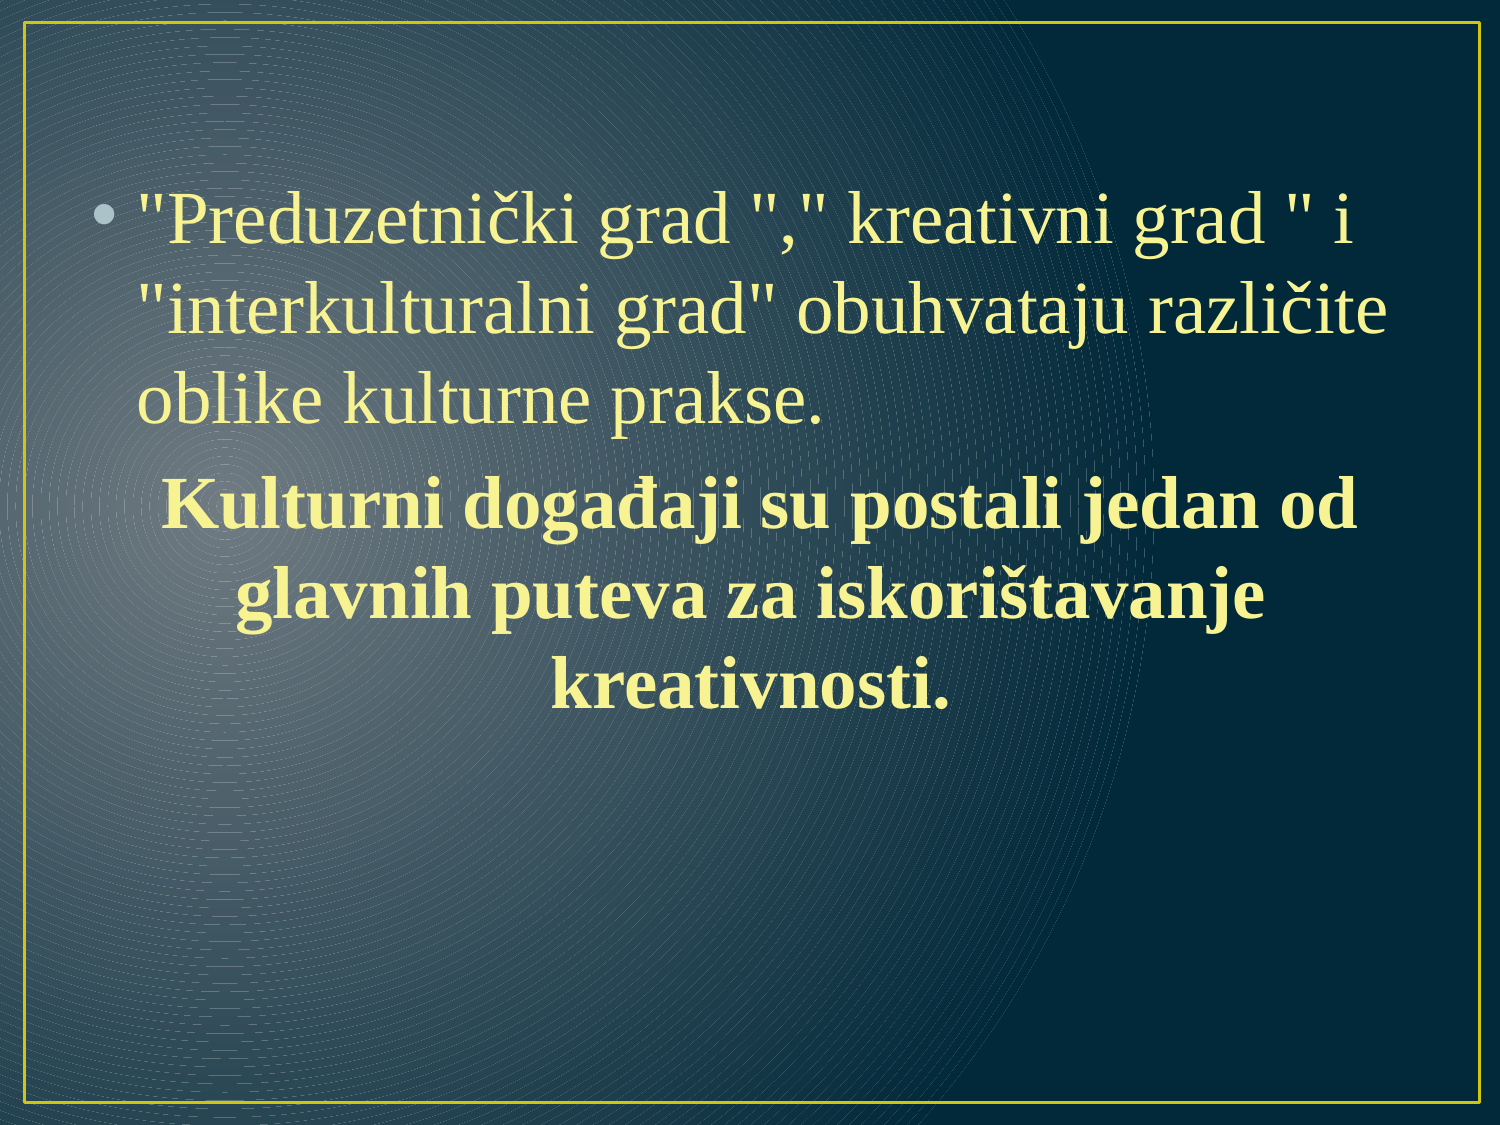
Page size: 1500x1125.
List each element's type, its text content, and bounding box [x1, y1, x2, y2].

list "Preduzetnički grad "," kreativni grad " i "interkulturalni grad" obuhvataju različite oblike kulturne prakse. Kulturni događaji su postali jedan od glavnih puteva za iskorištavanje kreativnosti. [76, 160, 1425, 1005]
